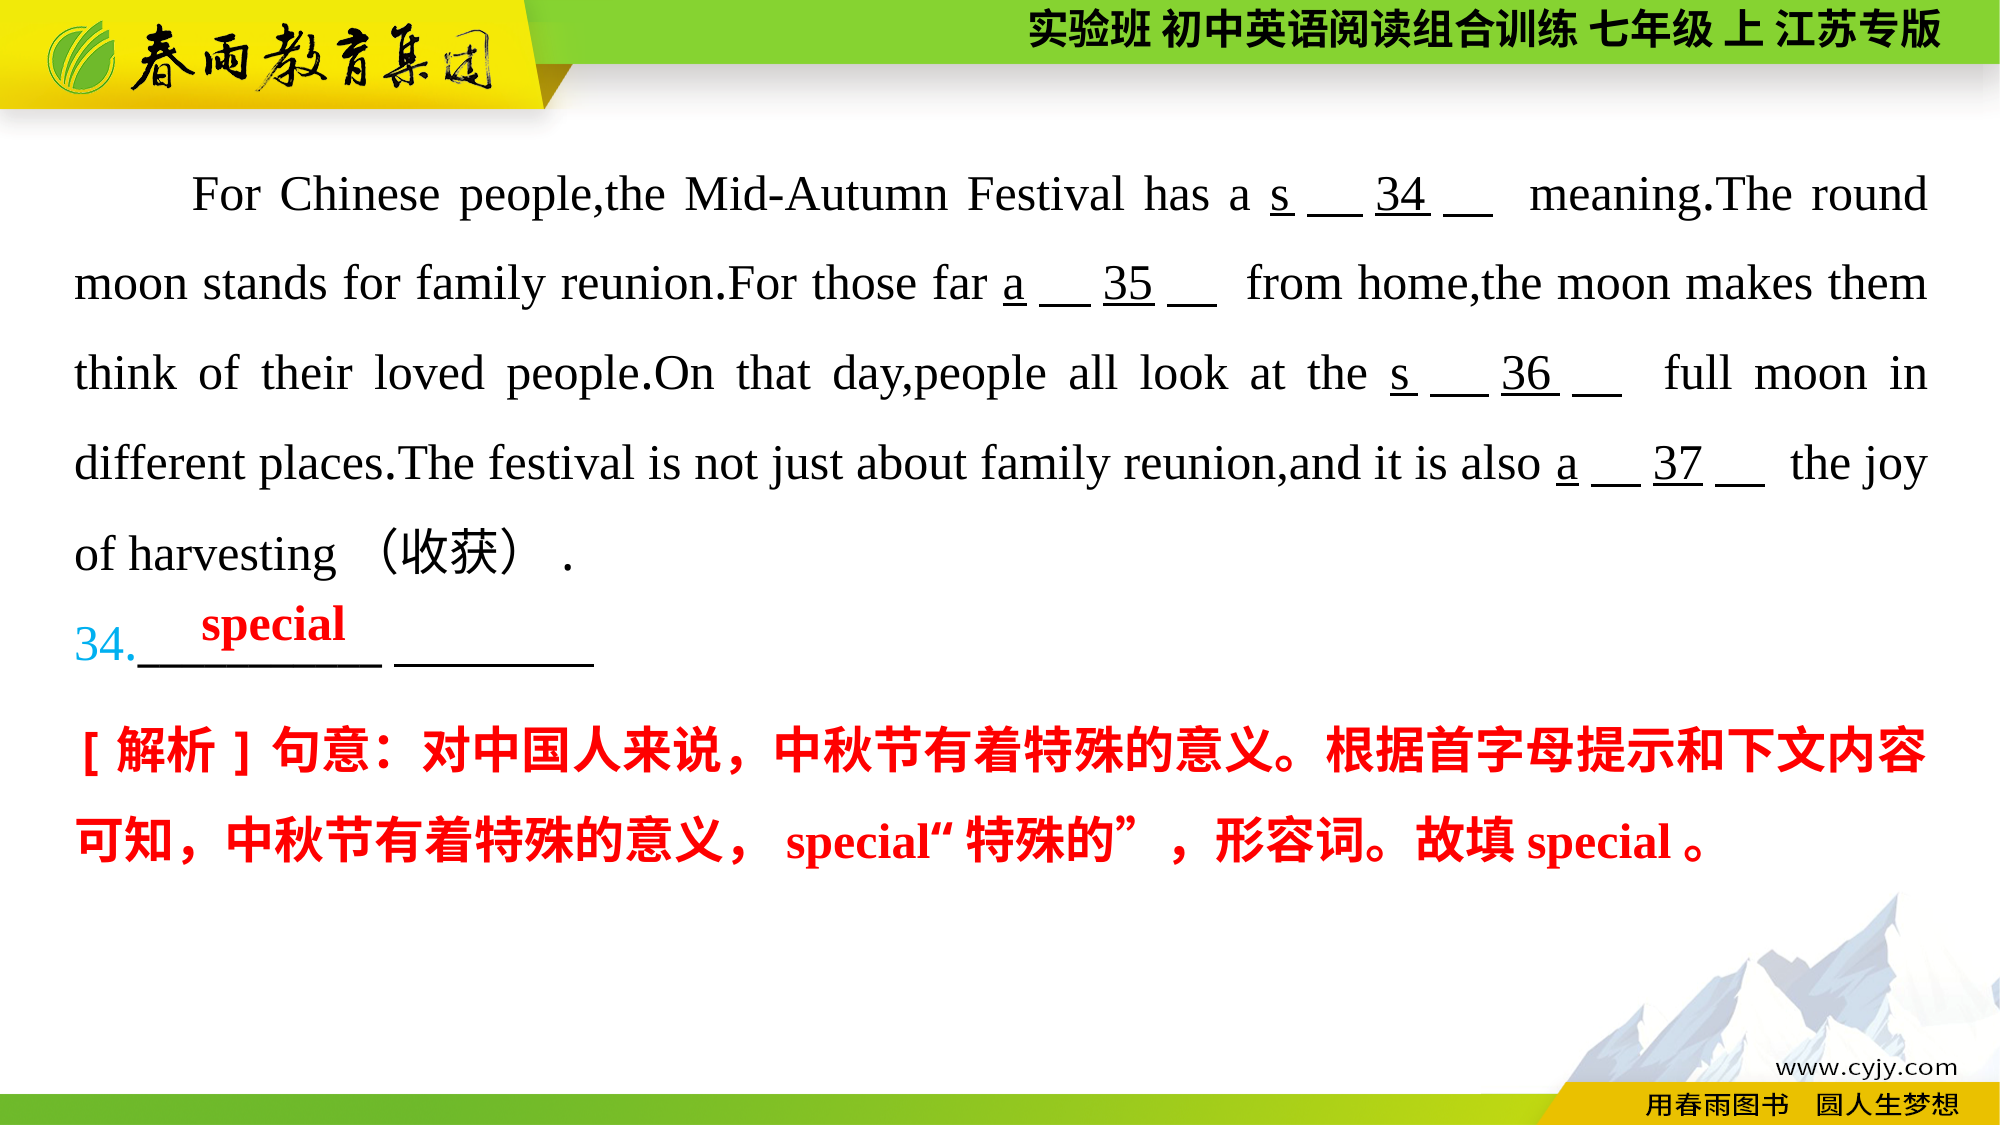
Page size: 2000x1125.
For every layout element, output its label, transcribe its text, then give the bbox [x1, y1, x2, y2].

text_box special [186, 583, 362, 658]
list For Chinese people,the Mid-Autumn Festival has a s 34 meaning.The round moon stands for family reunion.For those far a 35 from home,the moon makes them think of their loved people.On that day,people all look at the s 36 full moon in different places.The festival is not just about family reunion,and it is also a 37 the joy of harvesting（收获）. 34.___________ [59, 122, 1944, 680]
text_box [解析]句意：对中国人来说，中秋节有着特殊的意义。根据首字母提示和下文内容可知，中秋节有着特殊的意义，special“特殊的”，形容词。故填special。 [59, 680, 1944, 876]
picture [0, 0, 2000, 1125]
